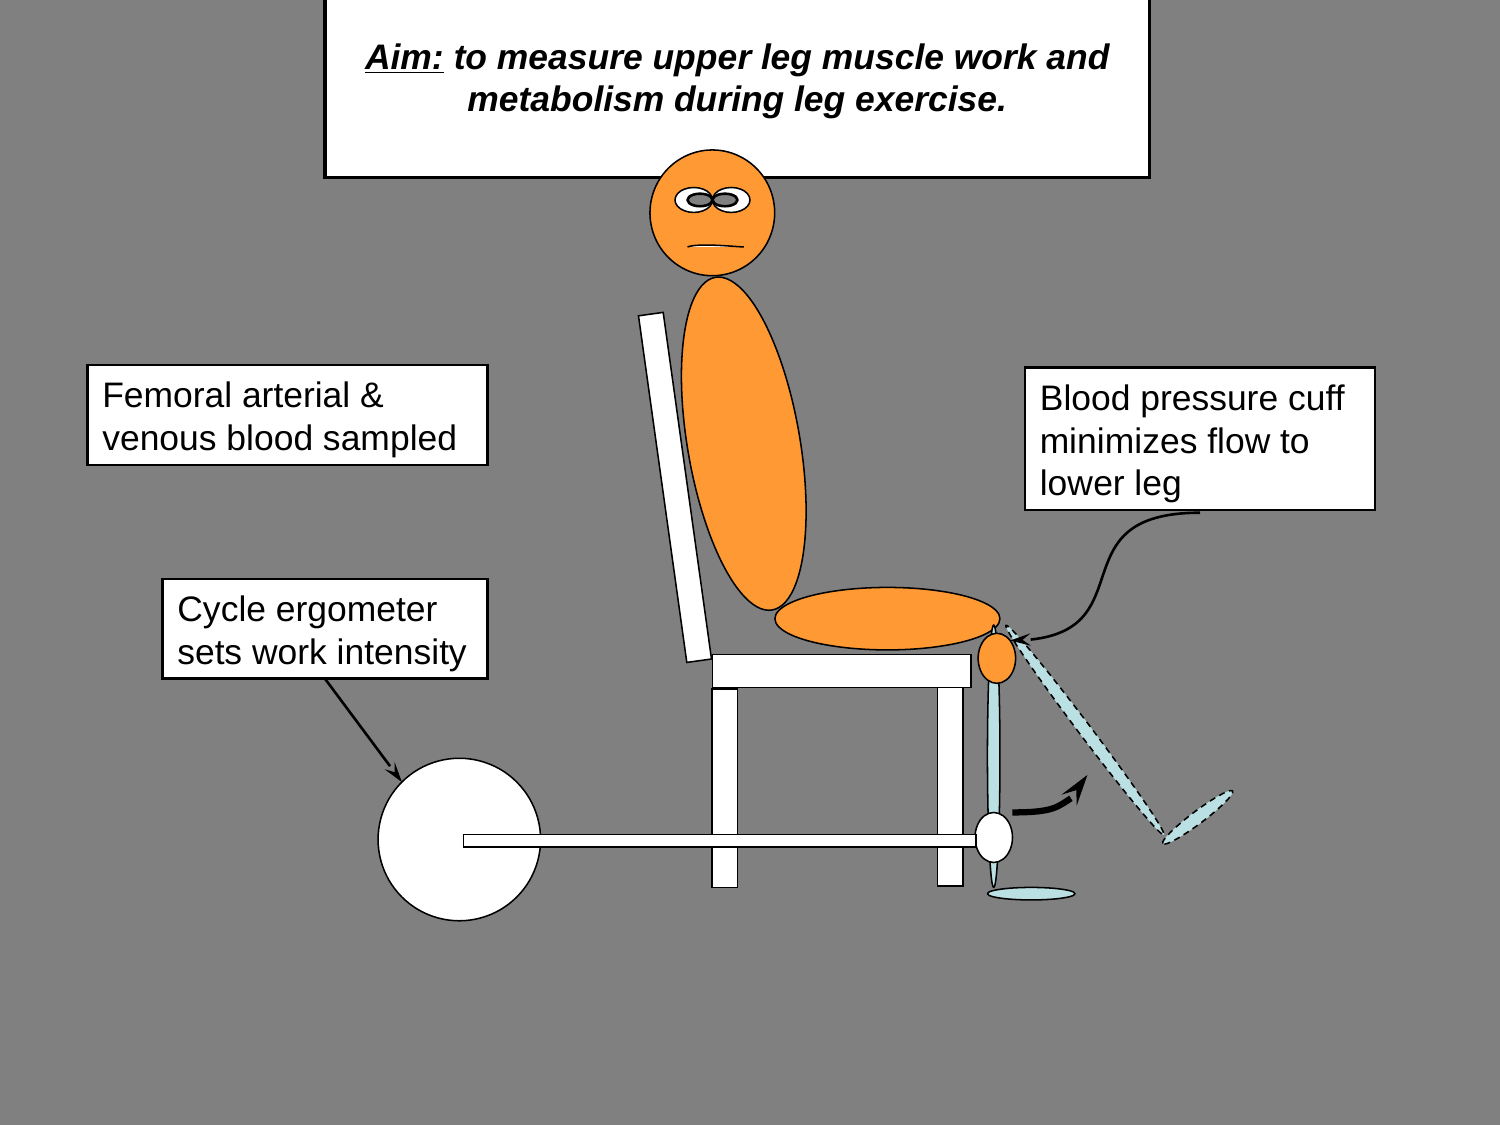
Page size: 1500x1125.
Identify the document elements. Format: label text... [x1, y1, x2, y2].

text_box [87, 149, 1376, 922]
title Aim: to measure upper leg muscle work and metabolism during leg exercise. [324, 0, 1151, 148]
